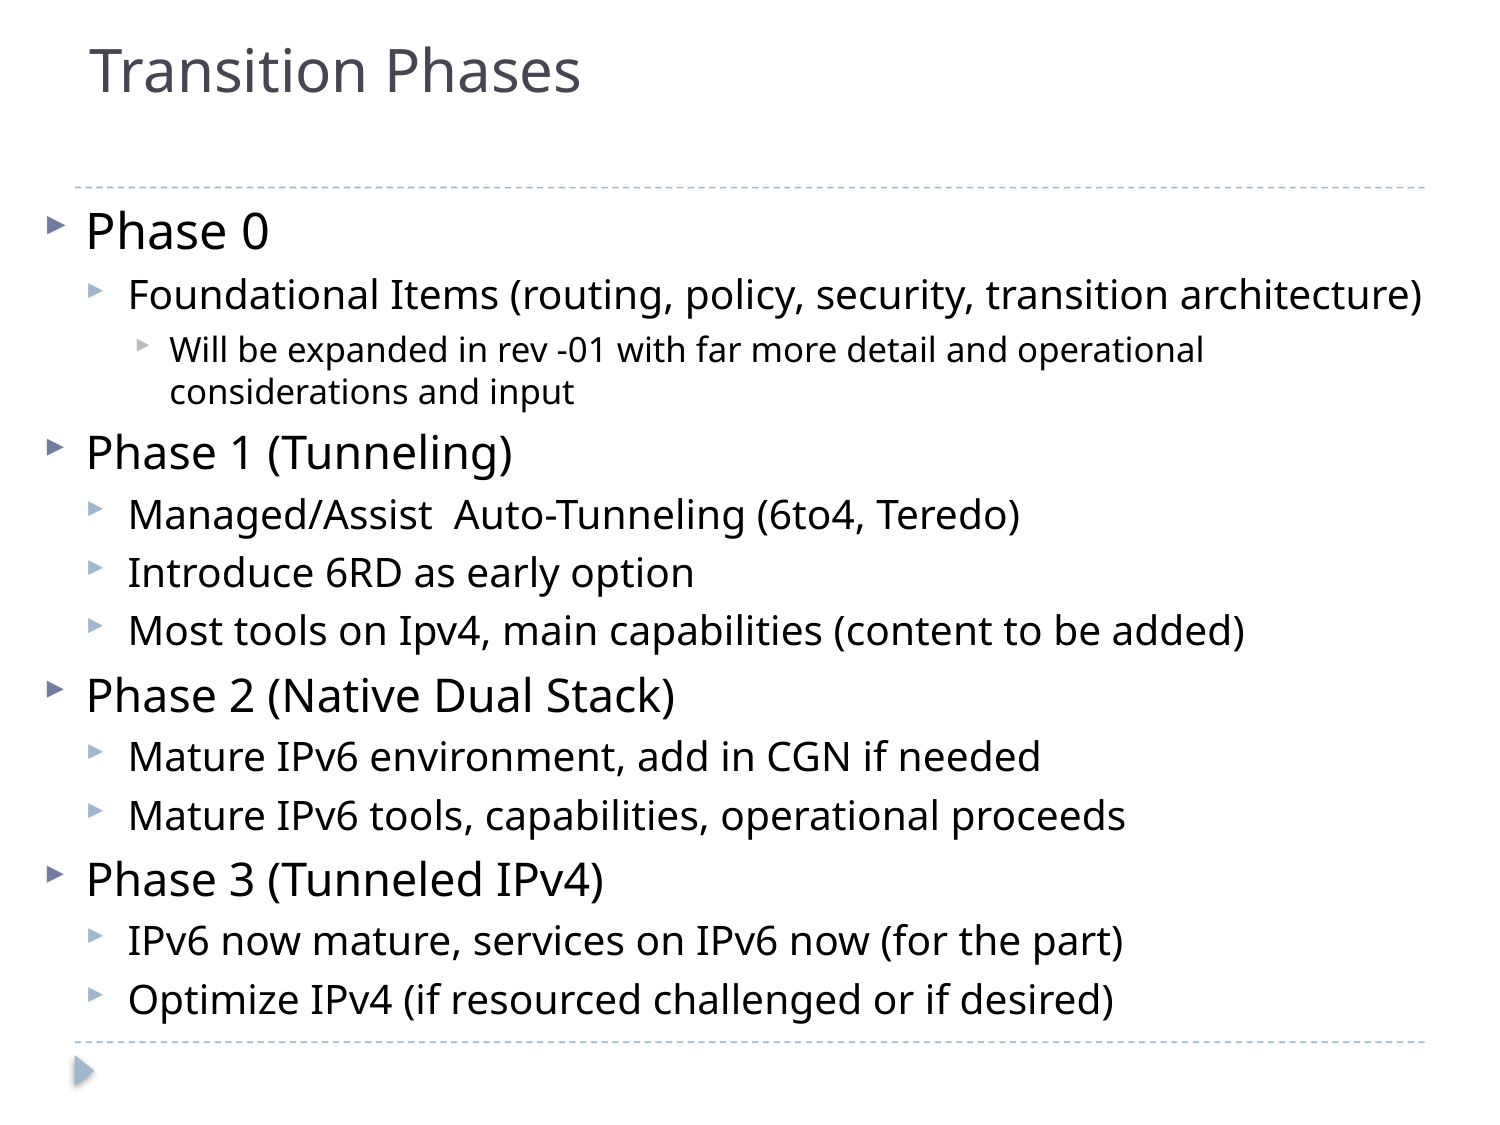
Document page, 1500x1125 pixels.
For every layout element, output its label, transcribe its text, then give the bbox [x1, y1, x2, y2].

title Transition Phases [75, 24, 1425, 112]
list Phase 0 Foundational Items (routing, policy, security, transition architecture) Will be expanded in rev -01 with far more detail and operational considerations and input Phase 1 (Tunneling) Managed/Assist Auto-Tunneling (6to4, Teredo) Introduce 6RD as early option Most tools on Ipv4, main capabilities (content to be added) Phase 2 (Native Dual Stack) Mature IPv6 environment, add in CGN if needed Mature IPv6 tools, capabilities, operational proceeds Phase 3 (Tunneled IPv4) IPv6 now mature, services on IPv6 now (for the part) Optimize IPv4 (if resourced challenged or if desired) [29, 191, 1459, 1030]
